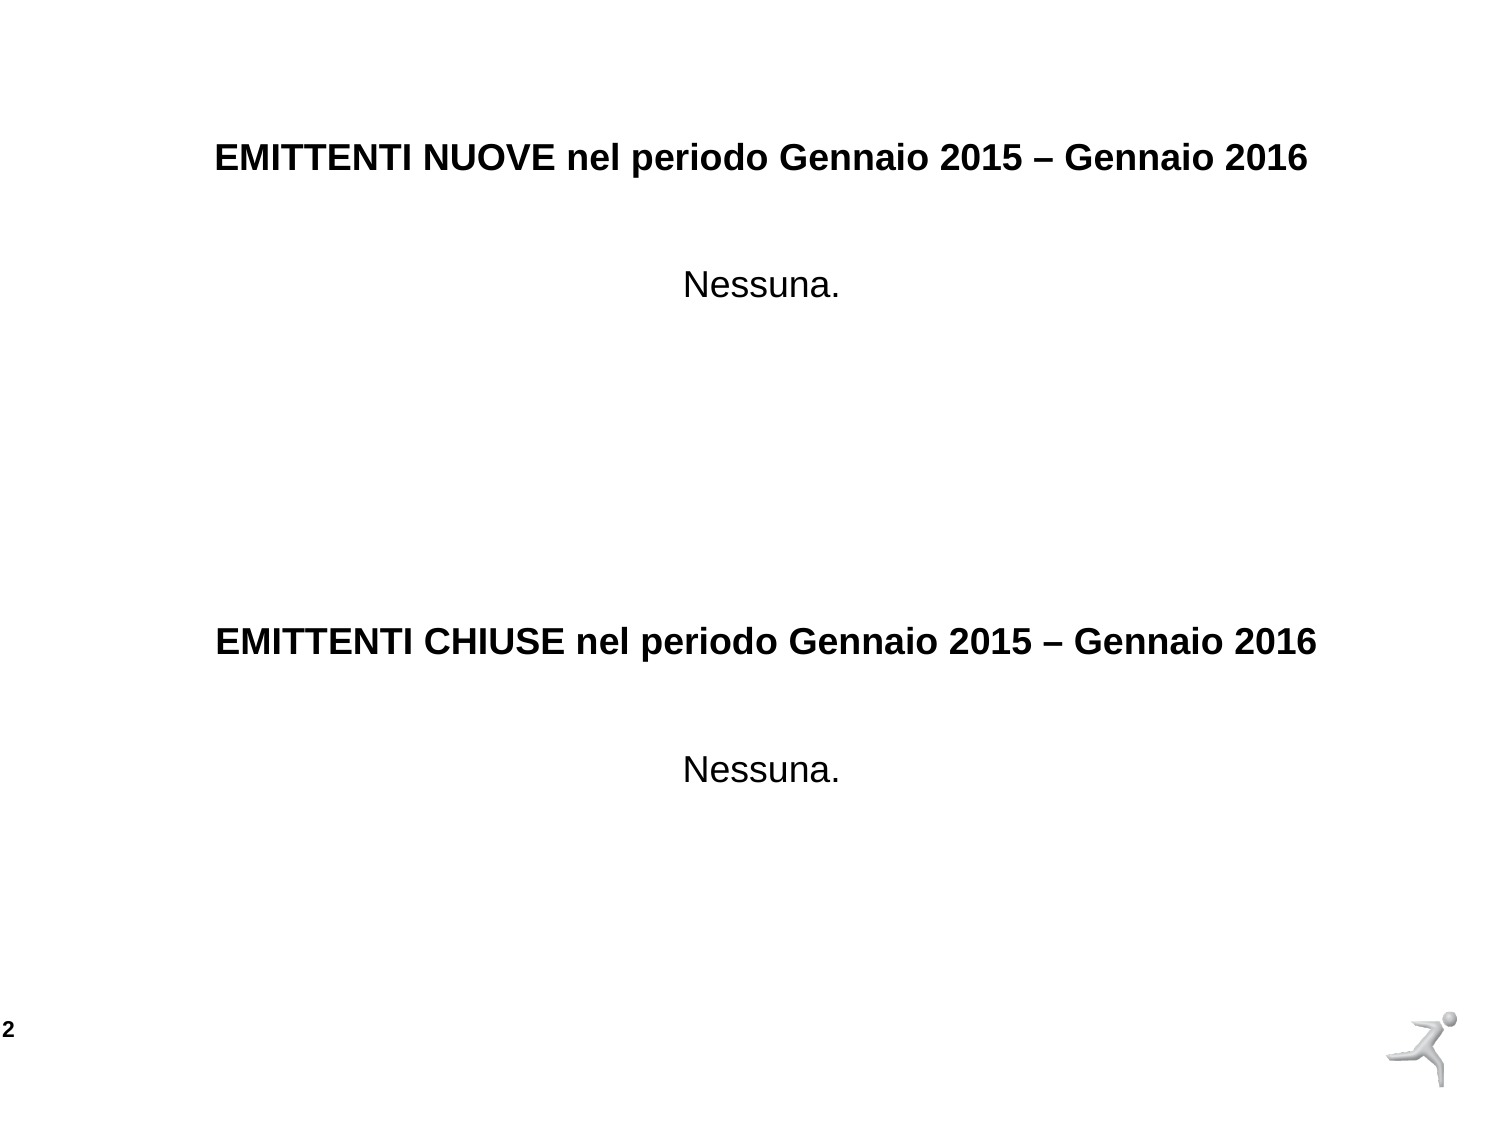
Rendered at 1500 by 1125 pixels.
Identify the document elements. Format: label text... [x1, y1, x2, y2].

text_box EMITTENTI NUOVE nel periodo Gennaio 2015 – Gennaio 2016 Nessuna. [123, 125, 1400, 313]
text_box EMITTENTI CHIUSE nel periodo Gennaio 2015 – Gennaio 2016 Nessuna. [123, 609, 1400, 797]
picture [1366, 990, 1476, 1109]
